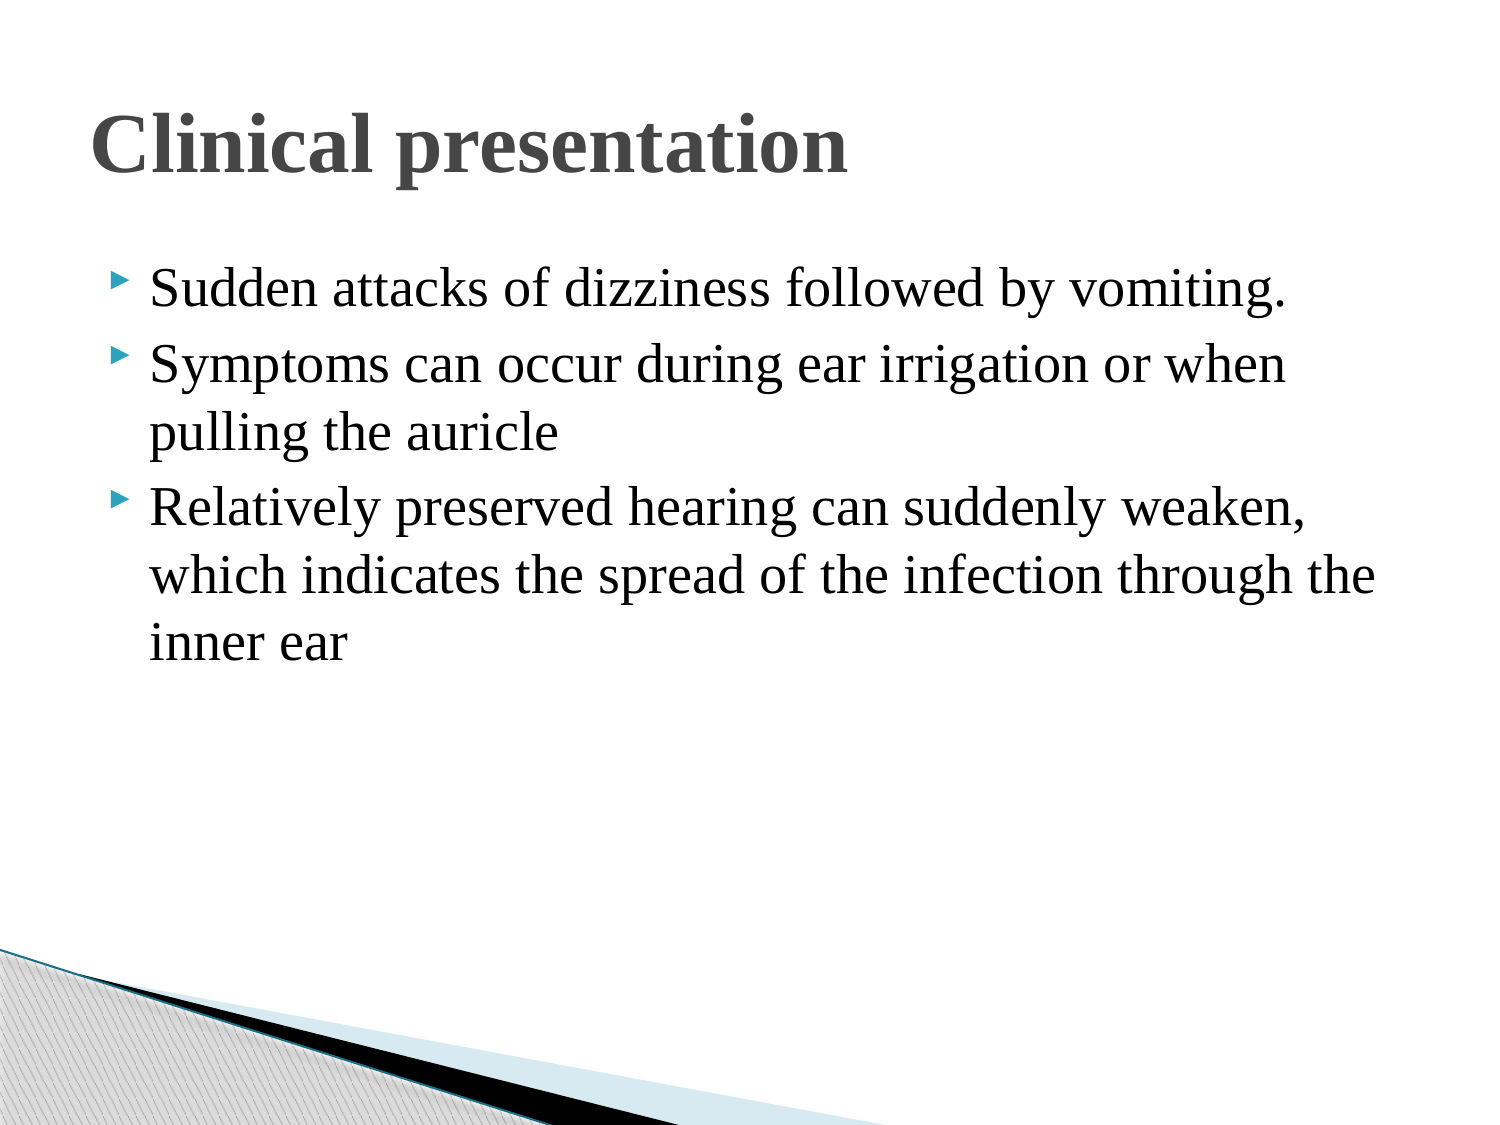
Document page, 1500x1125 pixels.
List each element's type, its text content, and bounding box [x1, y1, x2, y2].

title Clinical presentation [75, 45, 1425, 233]
list Sudden attacks of dizziness followed by vomiting. Symptoms can occur during ear irrigation or when pulling the auricle Relatively preserved hearing can suddenly weaken, which indicates the spread of the infection through the inner ear [75, 243, 1425, 986]
